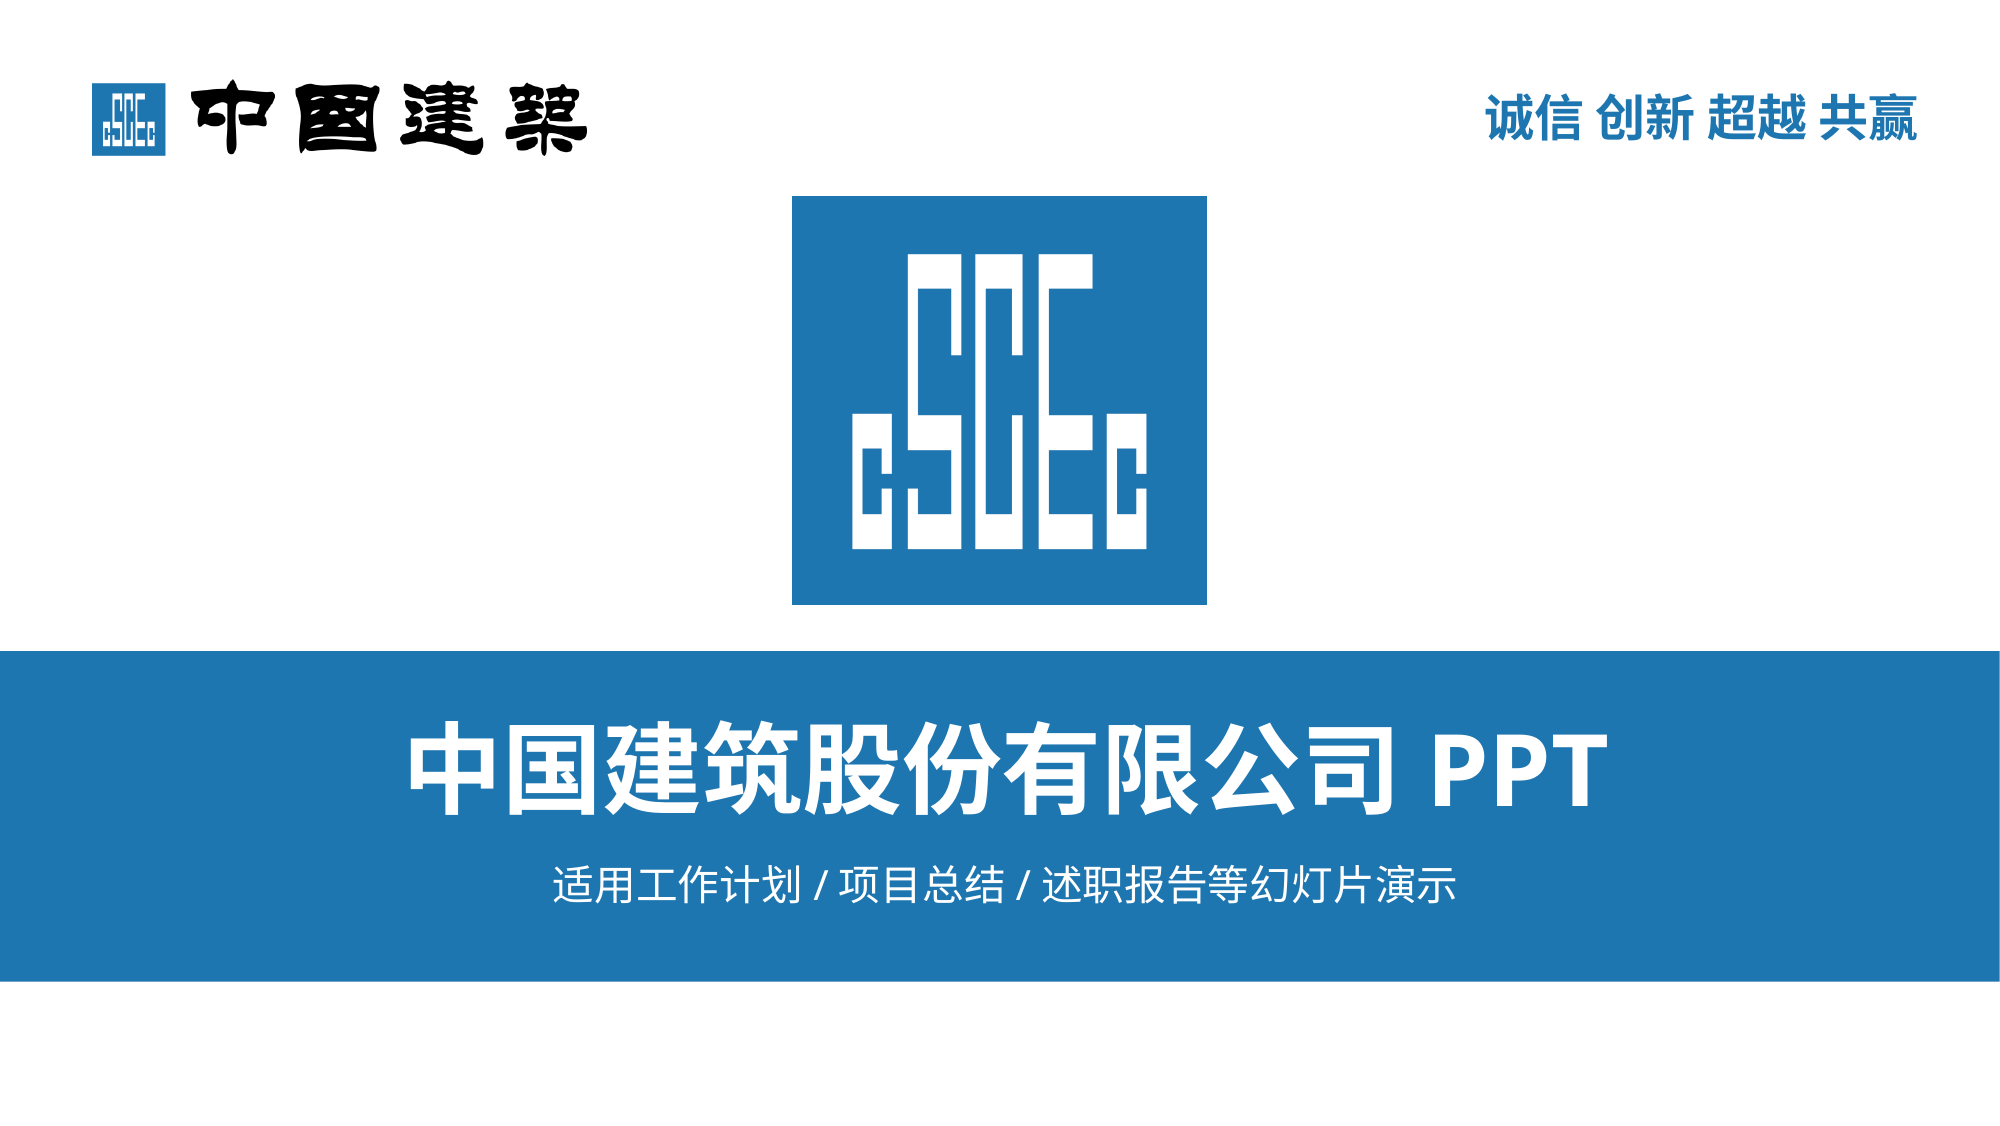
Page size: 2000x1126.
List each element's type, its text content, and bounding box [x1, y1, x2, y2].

text_box 诚信 创新 超越 共赢 [1318, 78, 1933, 154]
picture [792, 196, 1208, 606]
text_box 适用工作计划/项目总结/述职报告等幻灯片演示 [509, 851, 1502, 916]
picture [92, 79, 587, 156]
text_box [0, 649, 2000, 984]
text_box 中国建筑股份有限公司PPT [291, 699, 1721, 834]
